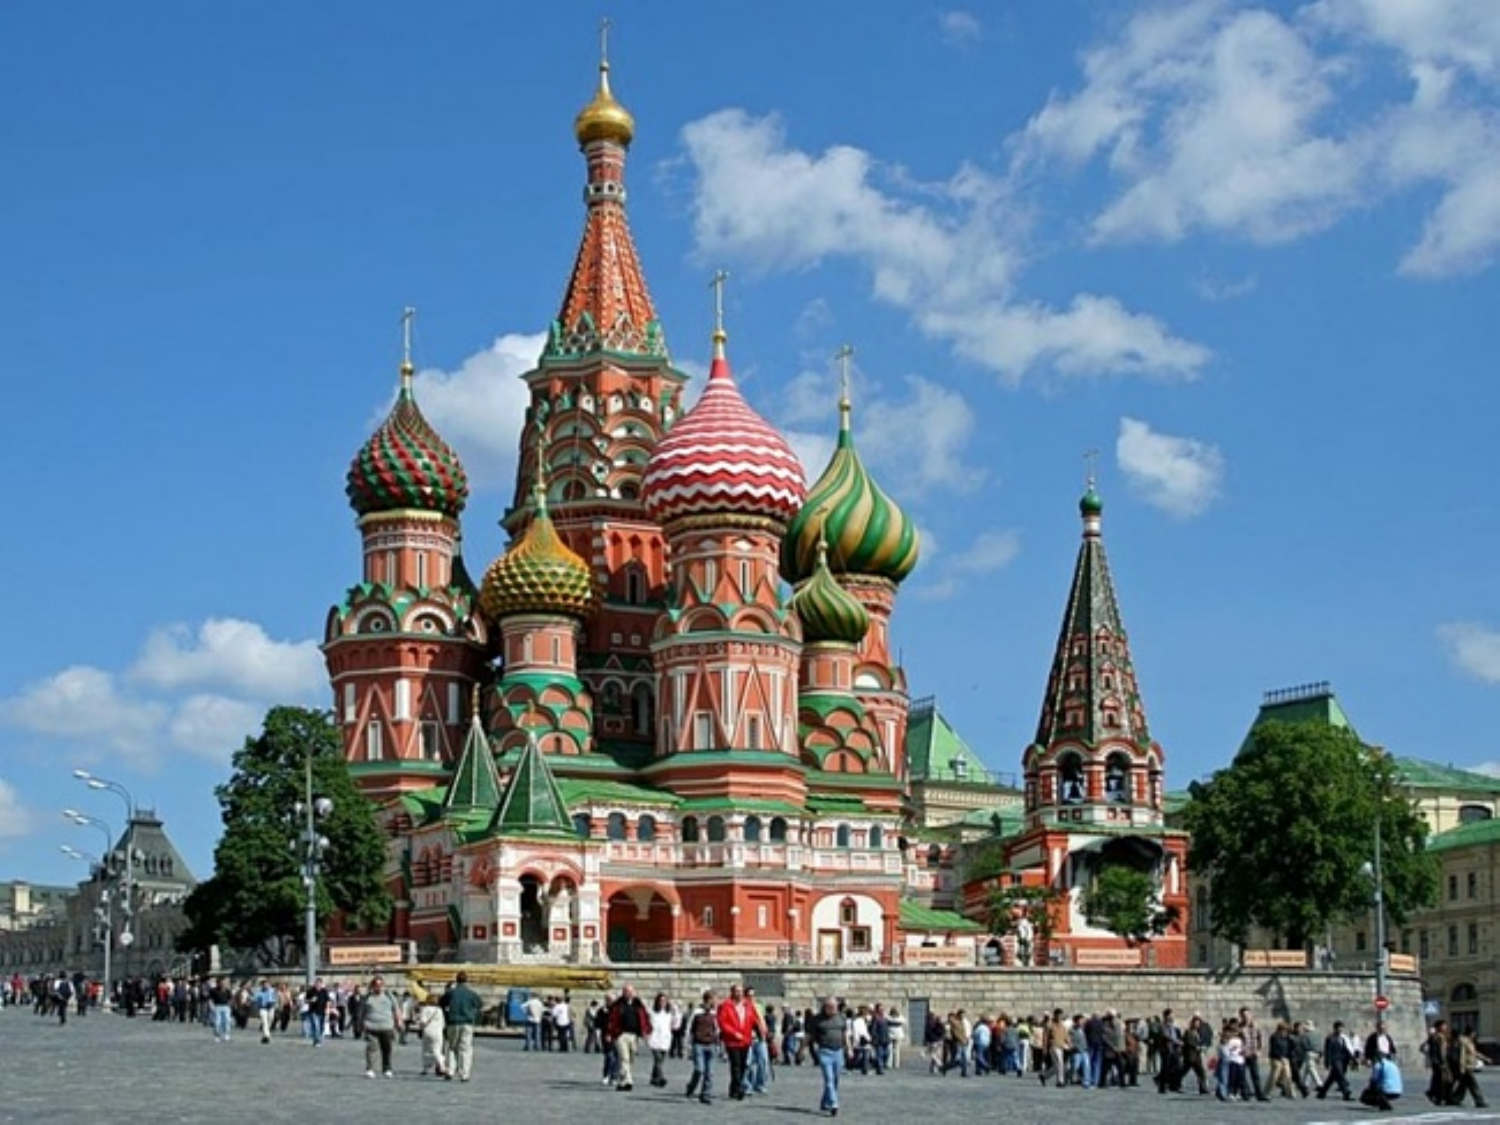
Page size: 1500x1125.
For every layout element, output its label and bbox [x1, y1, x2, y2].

list [0, 0, 1500, 1125]
